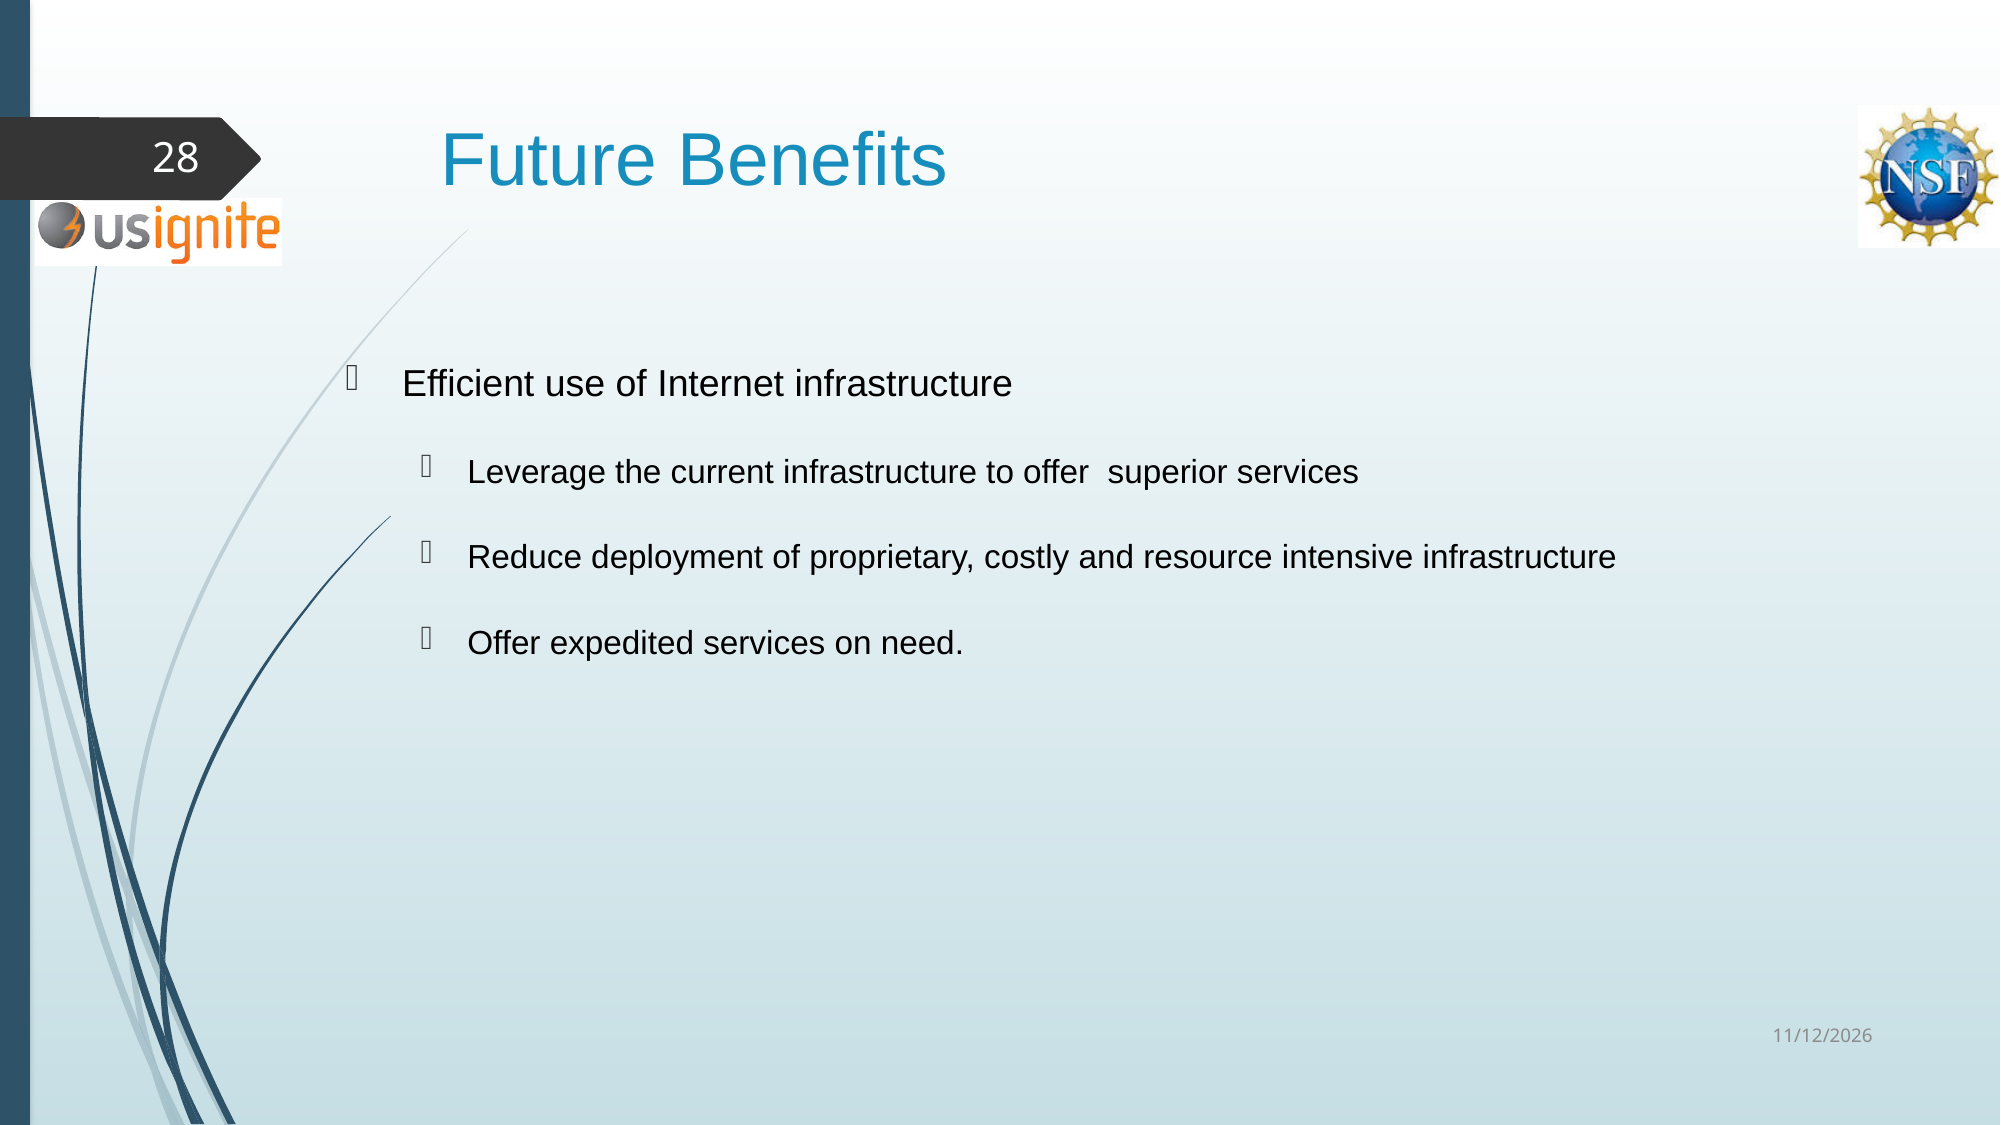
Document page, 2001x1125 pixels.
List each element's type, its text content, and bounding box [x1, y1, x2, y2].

picture [1888, 105, 2000, 248]
slide_number 28 [87, 129, 216, 190]
picture [35, 198, 282, 266]
title Future Benefits [425, 102, 1888, 248]
list Efficient use of Internet infrastructure Leverage the current infrastructure to offer superior services Reduce deployment of proprietary, costly and resource intensive infrastructure Offer expedited services on need. [330, 351, 1794, 752]
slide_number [1699, 1005, 1888, 1067]
